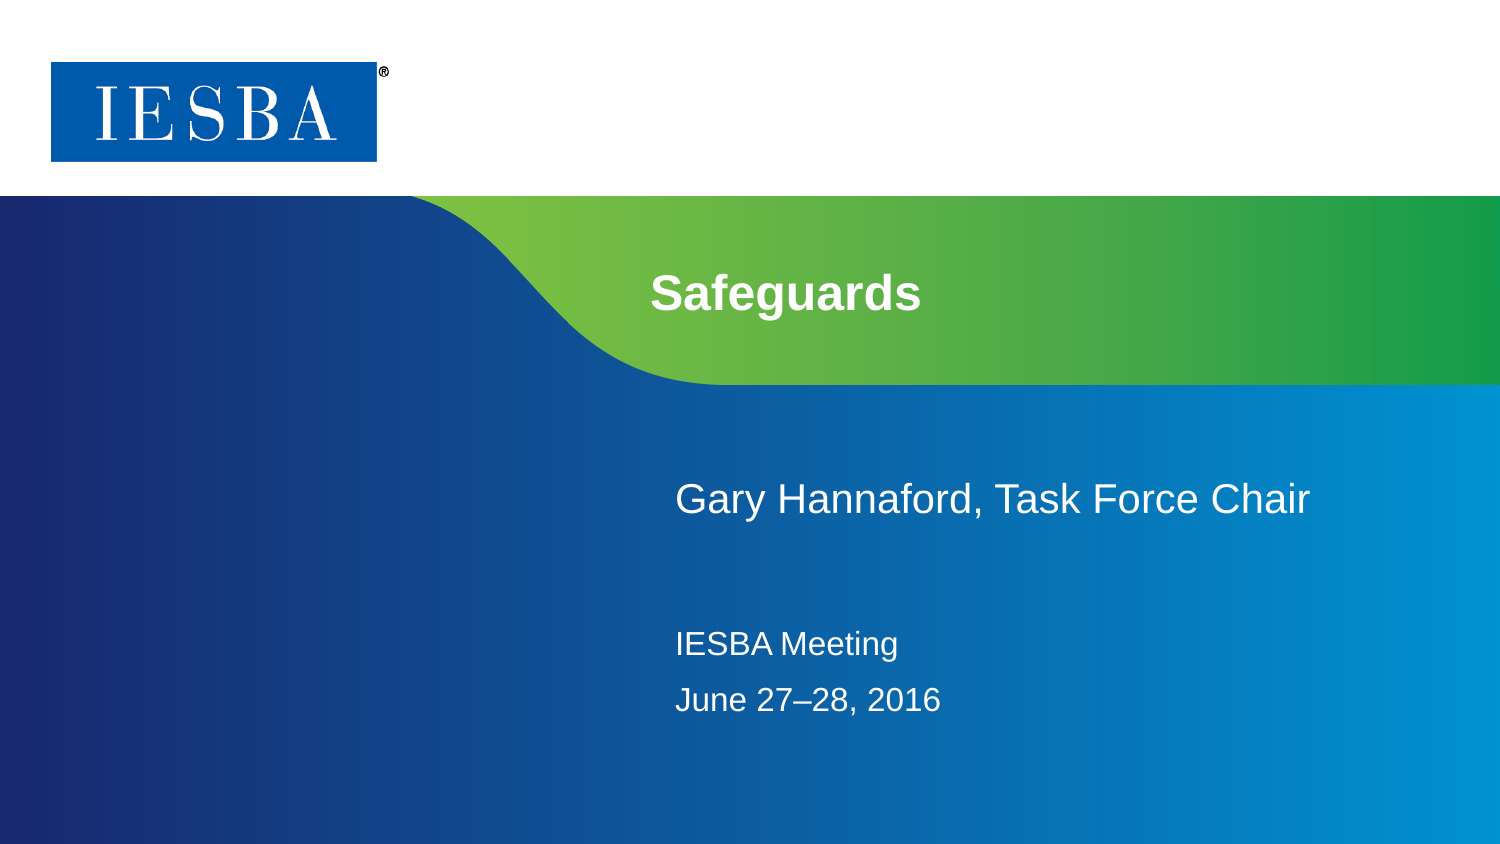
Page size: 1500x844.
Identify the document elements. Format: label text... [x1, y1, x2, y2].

subtitle IESBA Meeting June 27–28, 2016 [675, 621, 1475, 797]
title Safeguards [650, 229, 1488, 352]
picture [412, 196, 1500, 385]
picture [51, 62, 389, 162]
text_box Gary Hannaford, Task Force Chair [675, 471, 1450, 602]
